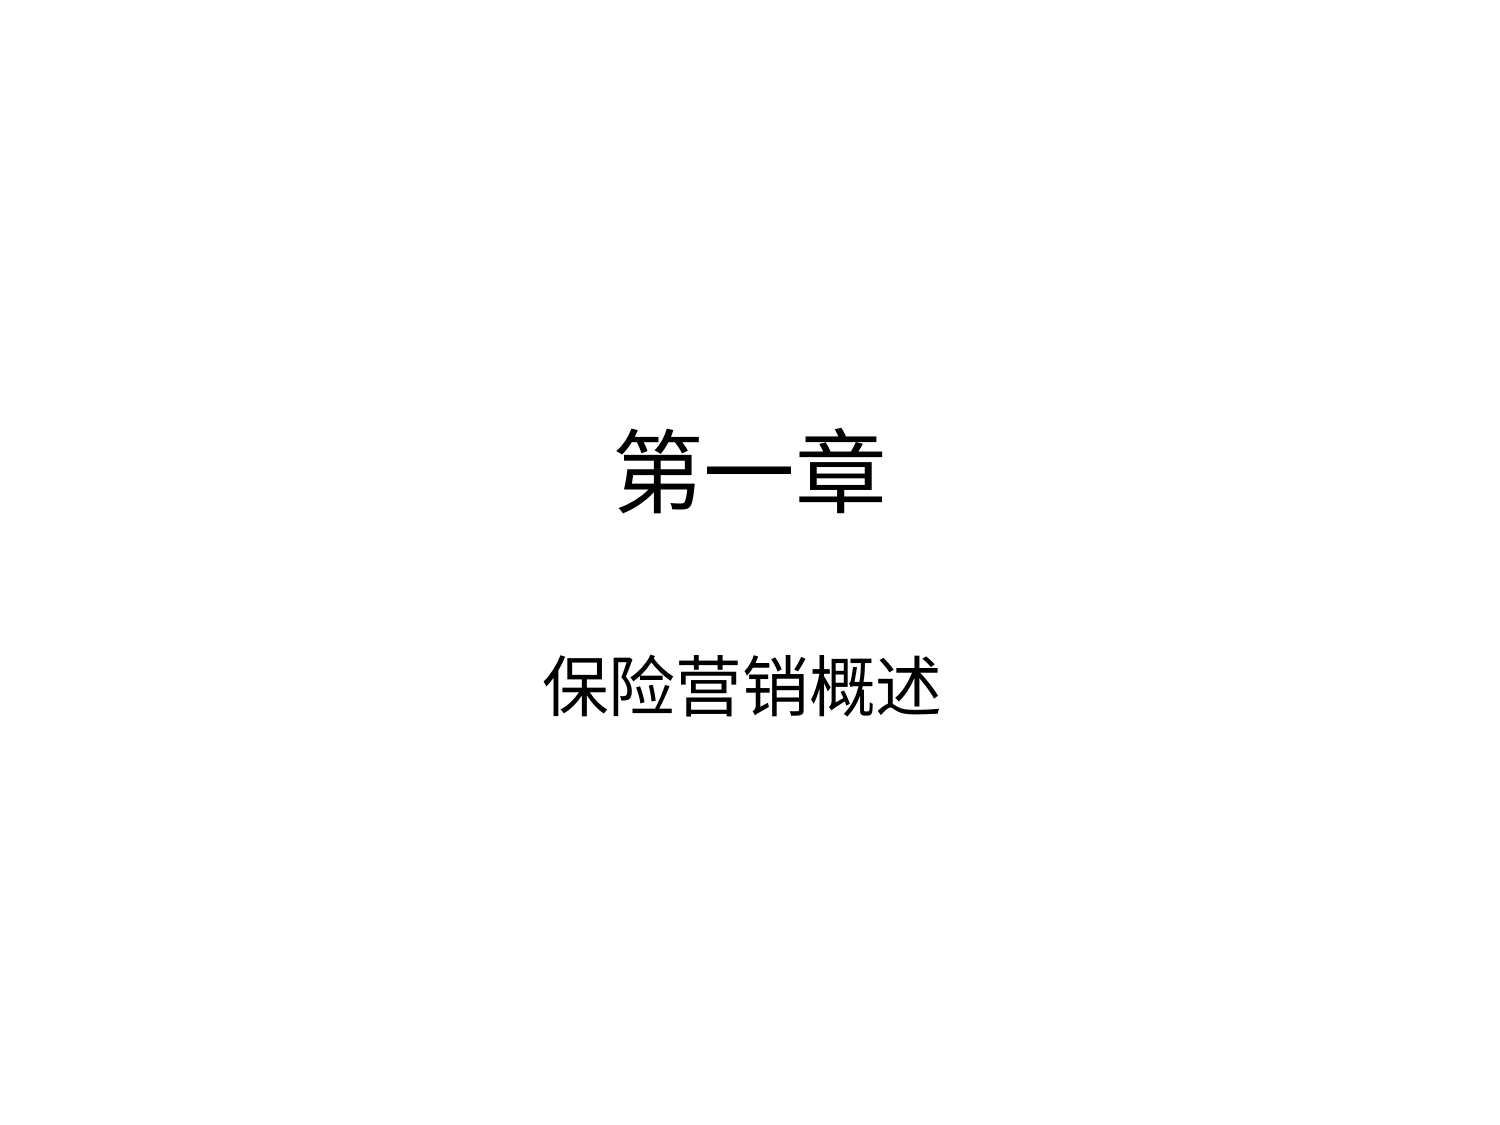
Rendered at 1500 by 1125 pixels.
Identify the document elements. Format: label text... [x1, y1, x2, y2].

title 第一章 [112, 349, 1388, 591]
subtitle 保险营销概述 [225, 637, 1275, 925]
